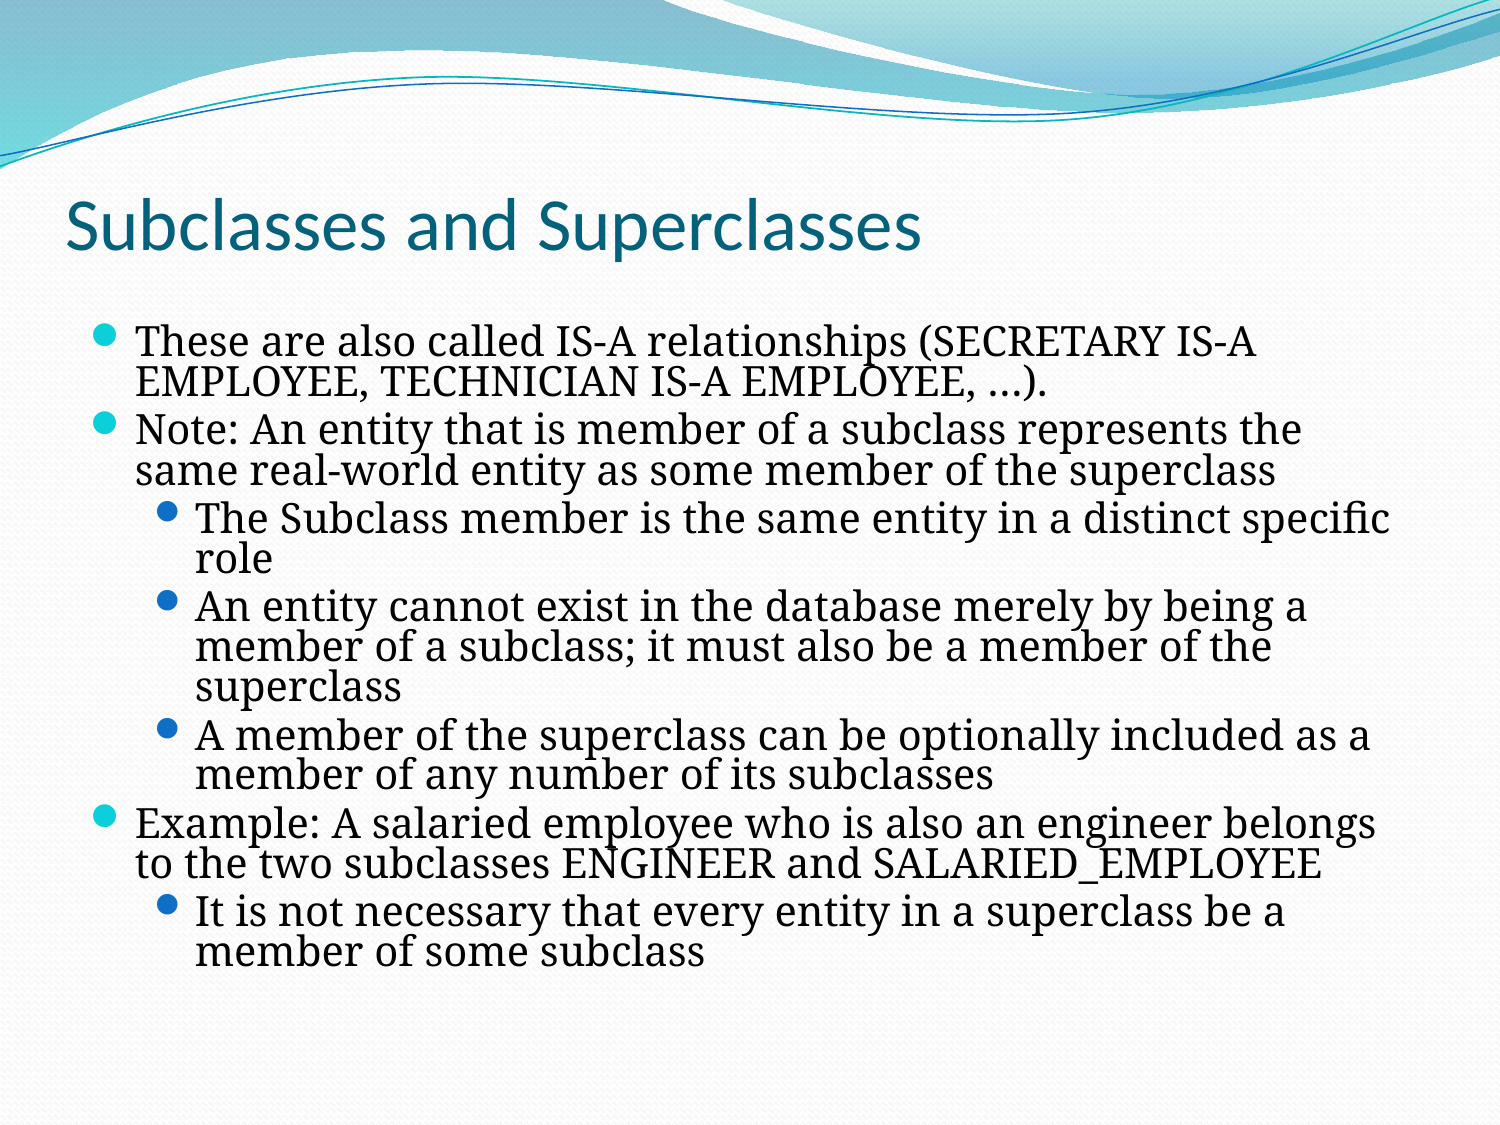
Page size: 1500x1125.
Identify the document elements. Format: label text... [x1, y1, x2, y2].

title Subclasses and Superclasses [64, 78, 1415, 266]
list These are also called IS-A relationships (SECRETARY IS-A EMPLOYEE, TECHNICIAN IS-A EMPLOYEE, …). Note: An entity that is member of a subclass represents the same real-world entity as some member of the superclass The Subclass member is the same entity in a distinct specific role An entity cannot exist in the database merely by being a member of a subclass; it must also be a member of the superclass A member of the superclass can be optionally included as a member of any number of its subclasses Example: A salaried employee who is also an engineer belongs to the two subclasses ENGINEER and SALARIED_EMPLOYEE It is not necessary that every entity in a superclass be a member of some subclass [75, 317, 1425, 1038]
